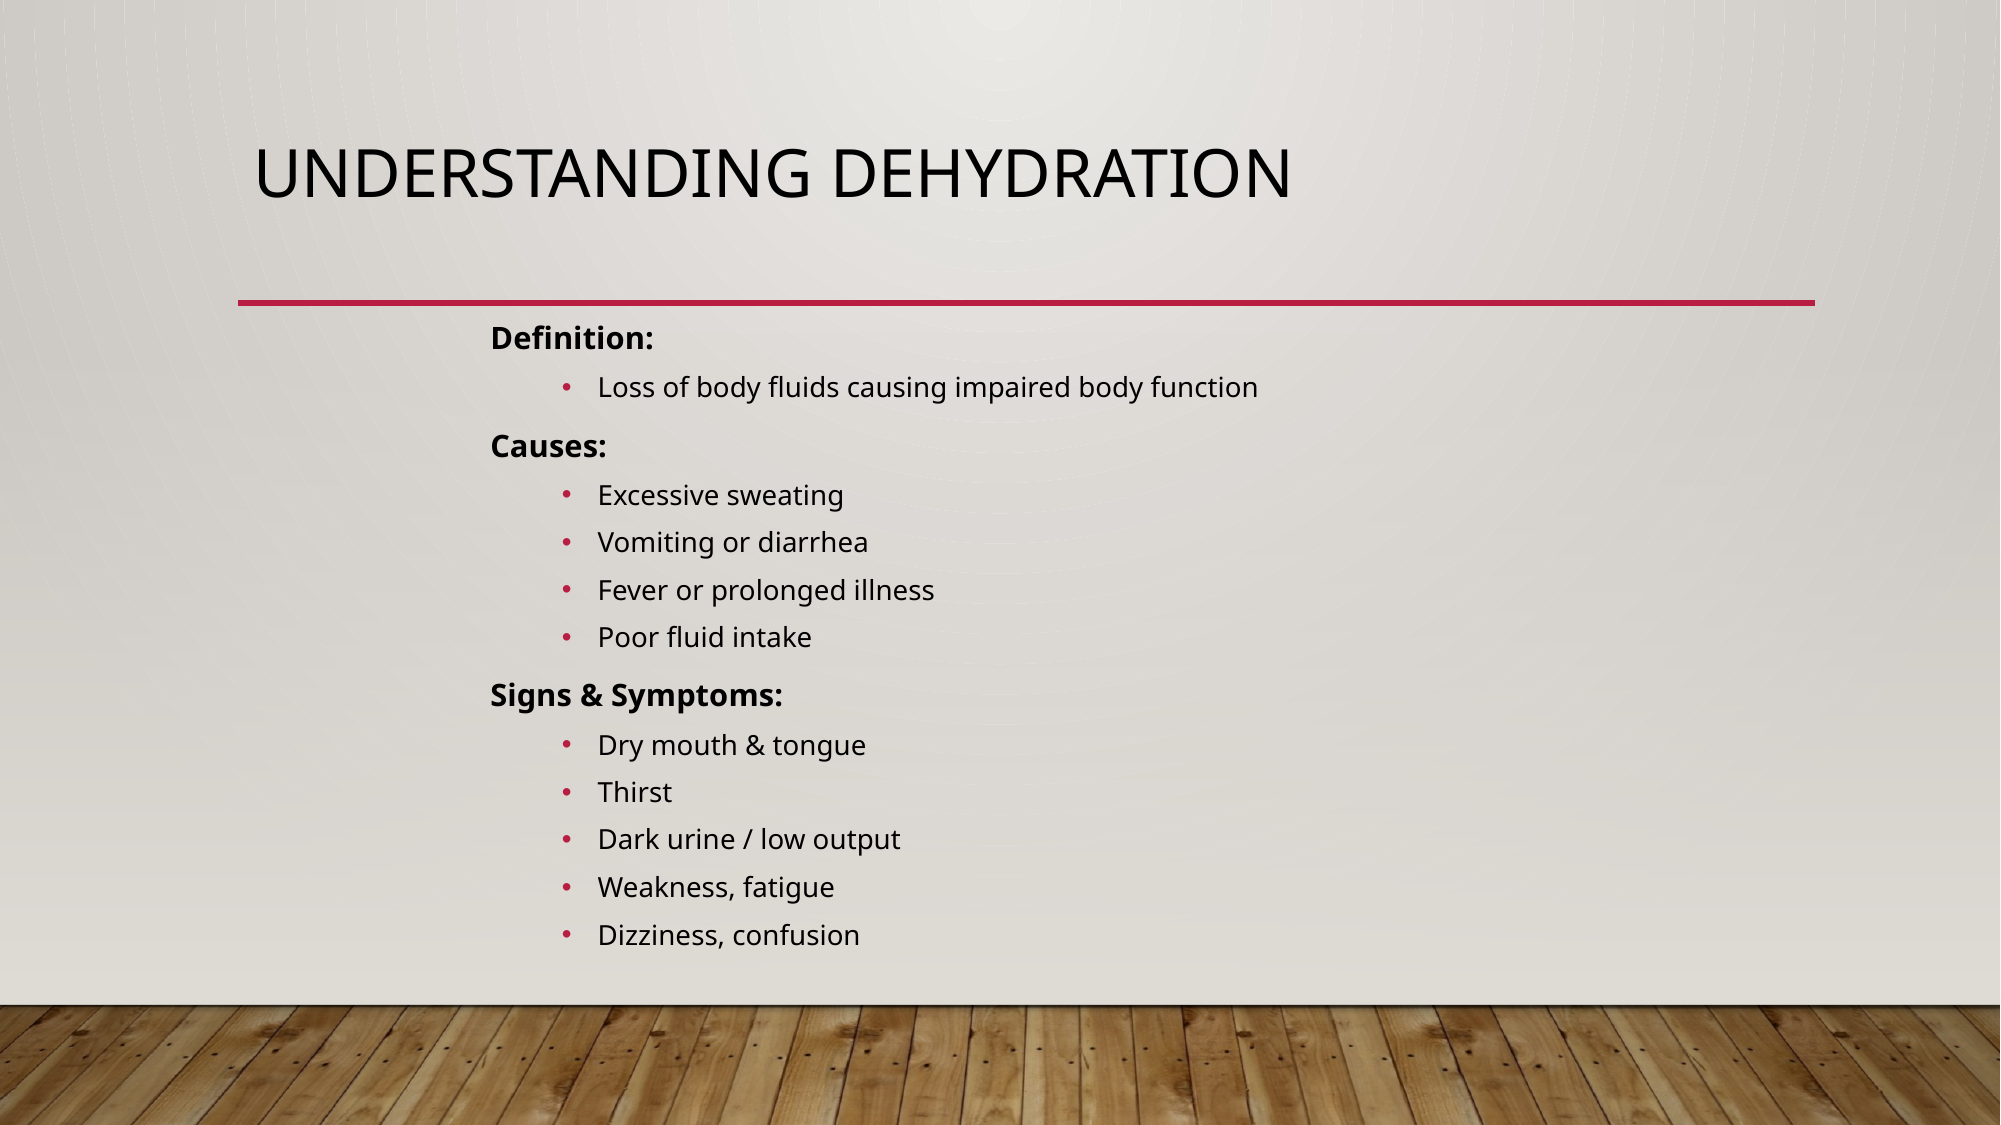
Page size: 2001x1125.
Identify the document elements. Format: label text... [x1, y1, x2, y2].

title Understanding Dehydration [238, 131, 1814, 305]
picture [0, 1005, 2000, 1125]
list Definition: Loss of body fluids causing impaired body function Causes: Excessive sweating Vomiting or diarrhea Fever or prolonged illness Poor fluid intake Signs & Symptoms: Dry mouth & tongue Thirst Dark urine / low output Weakness, fatigue Dizziness, confusion [475, 304, 1814, 963]
